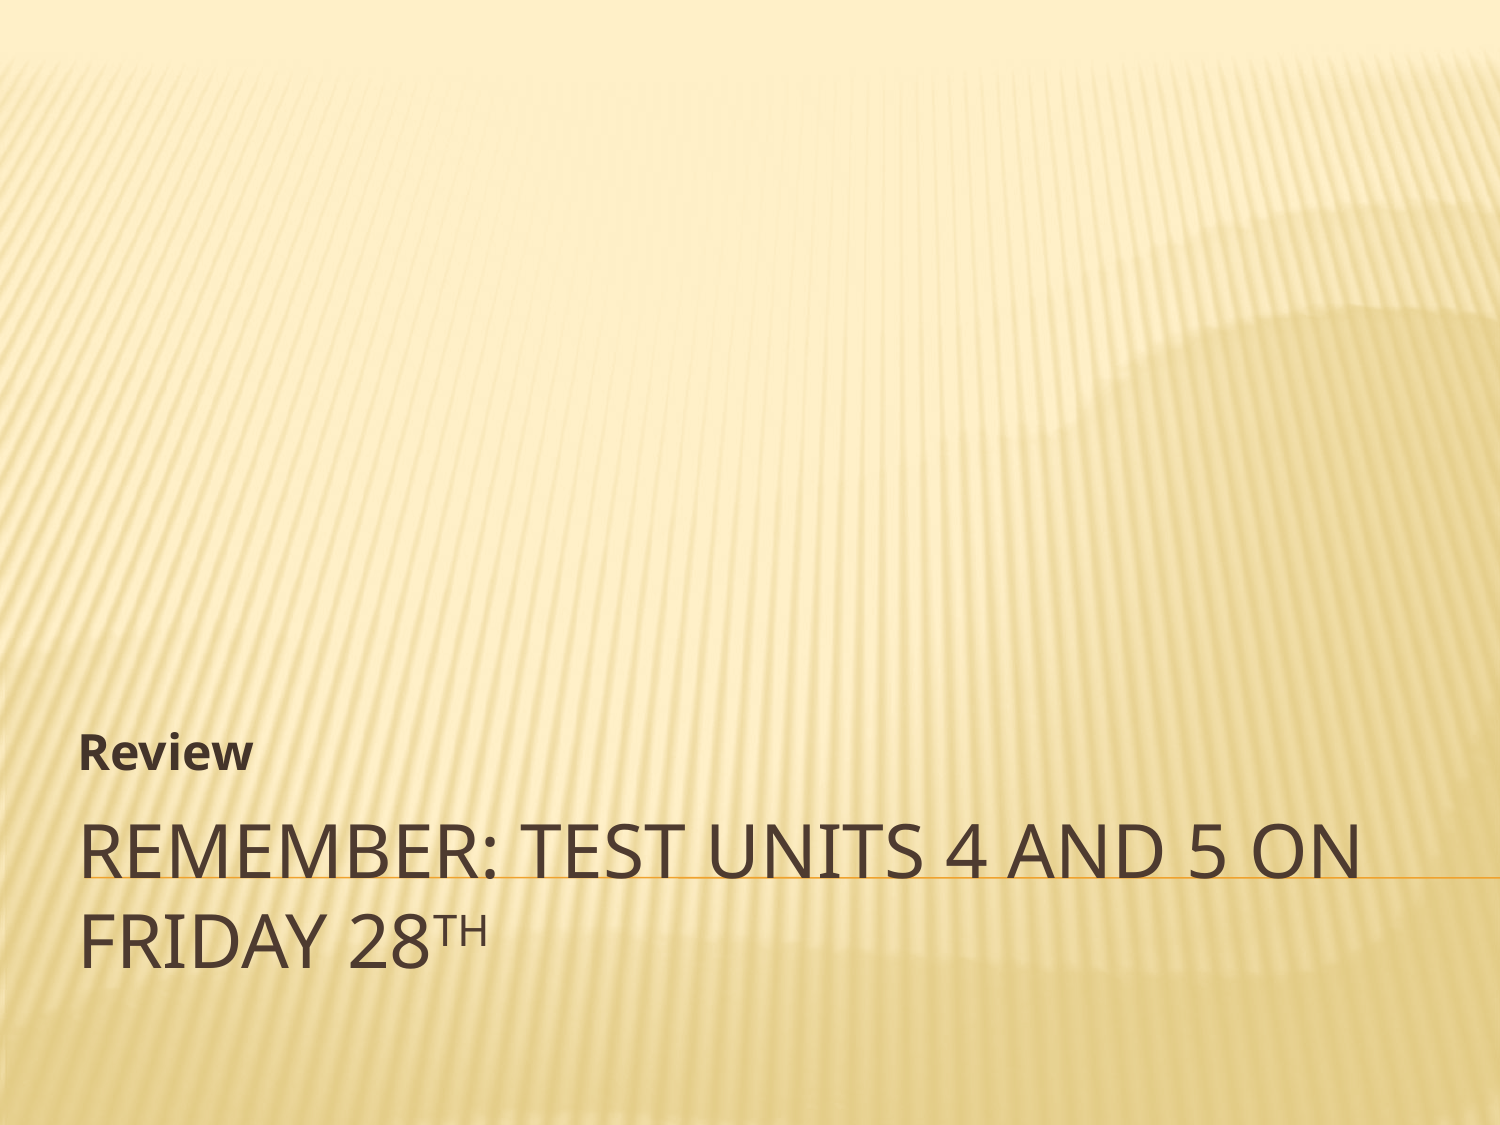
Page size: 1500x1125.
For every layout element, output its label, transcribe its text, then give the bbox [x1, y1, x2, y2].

title Remember: Test Units 4 and 5 on Friday 28th [62, 796, 1450, 997]
subtitle Review [62, 621, 1450, 788]
